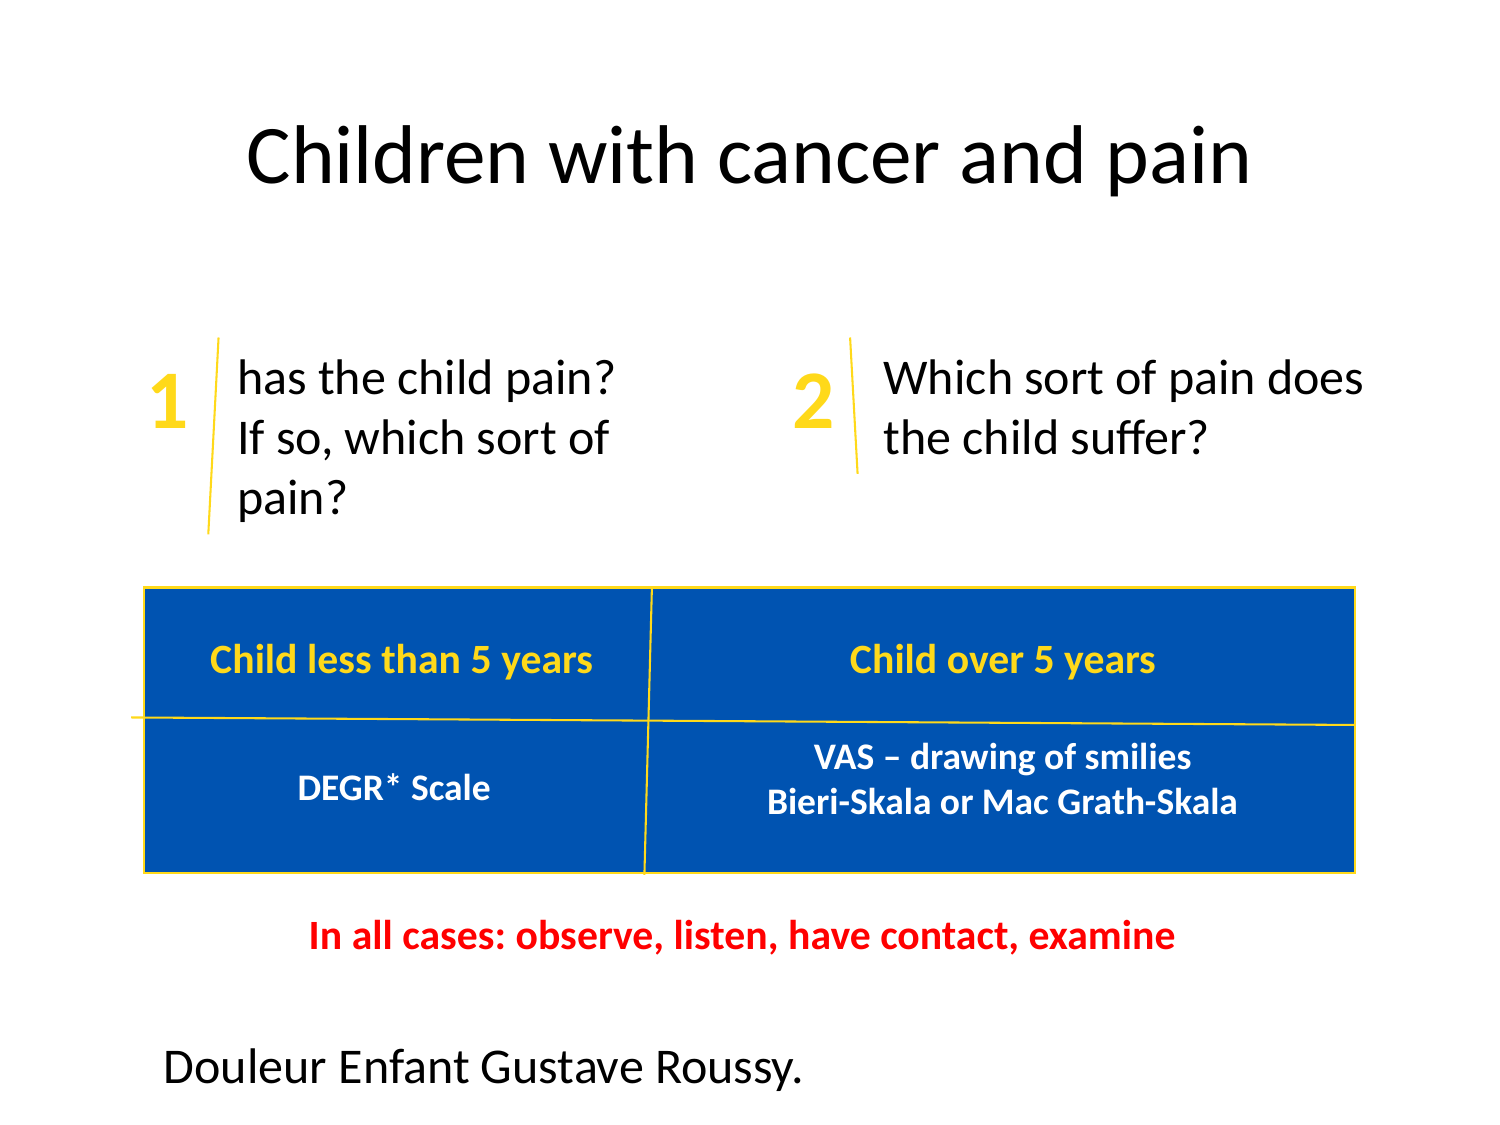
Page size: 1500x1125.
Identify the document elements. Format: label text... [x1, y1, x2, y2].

text_box * Douleur Enfant Gustave Roussy. [144, 1026, 950, 1086]
text_box VAS – drawing of smilies Bieri-Skala or Mac Grath-Skala [622, 724, 1384, 830]
text_box 1 [131, 337, 209, 453]
text_box DEGR* Scale [144, 755, 622, 816]
text_box [144, 587, 1356, 755]
text_box Child less than 5 years [161, 624, 628, 690]
text_box Which sort of pain does the child suffer? [868, 337, 1380, 473]
text_box has the child pain? If so, which sort of pain? [222, 337, 734, 533]
text_box Child over 5 years [647, 624, 1359, 690]
text_box 2 [777, 337, 855, 453]
text_box Children with cancer and pain [144, 99, 1356, 213]
text_box In all cases: observe, listen, have contact, examine [144, 900, 1356, 965]
text_box [144, 816, 1356, 873]
